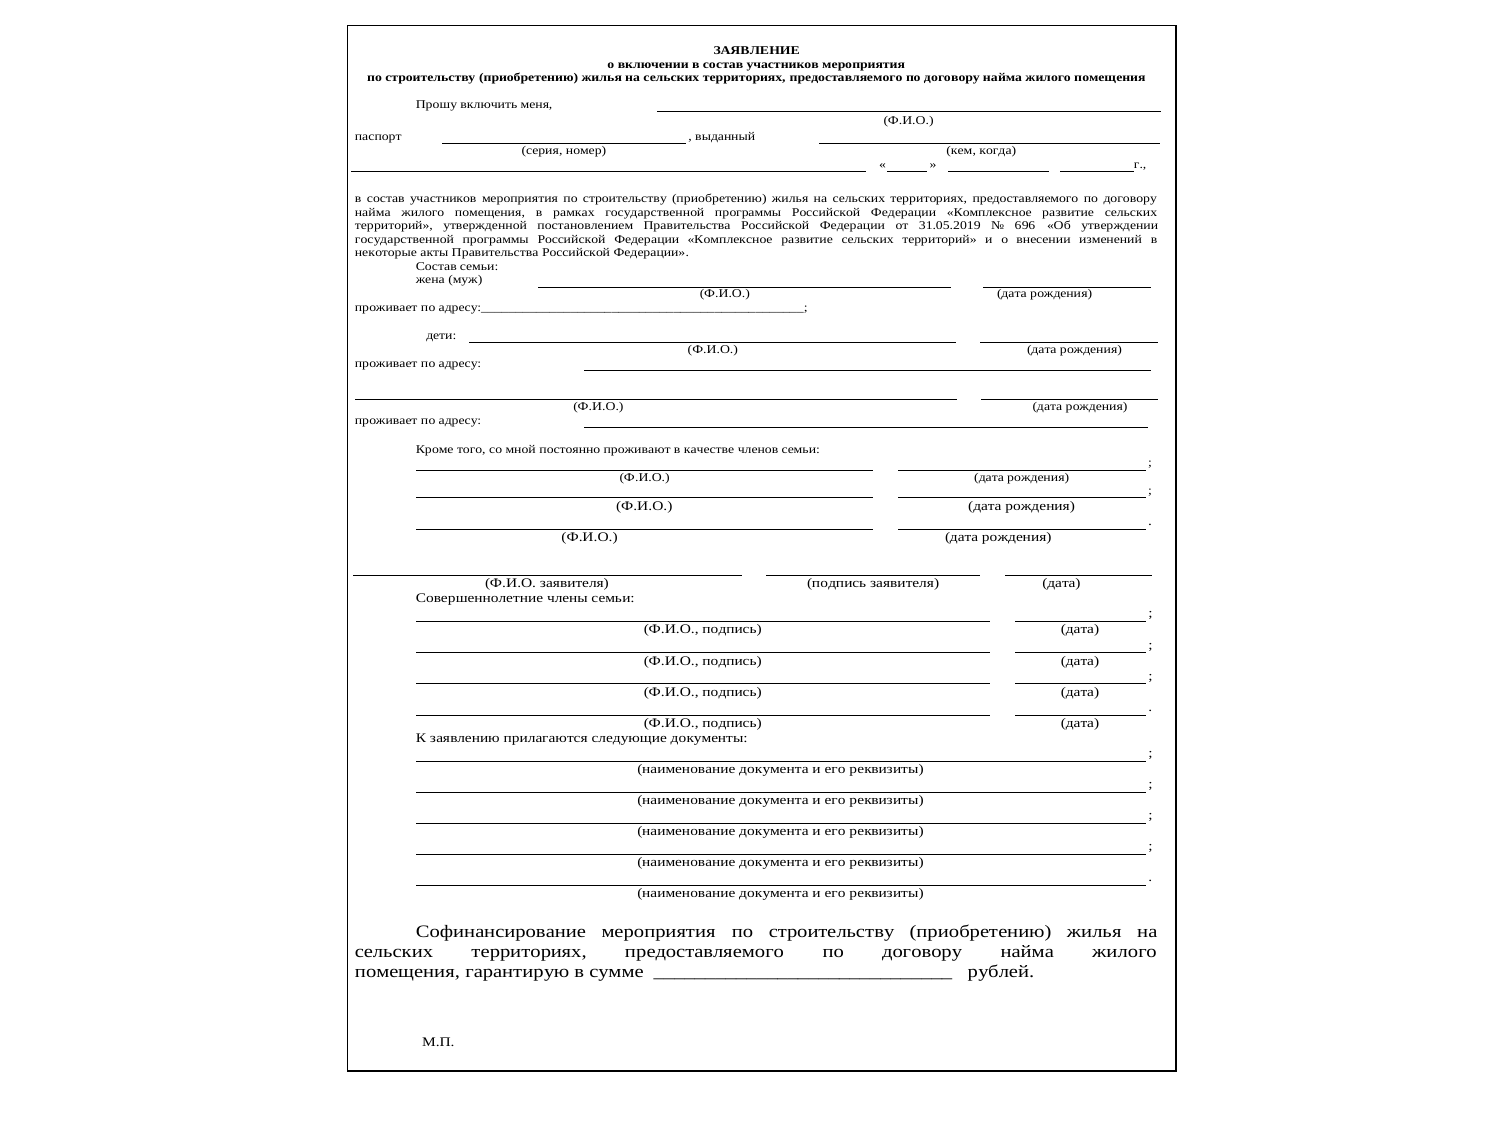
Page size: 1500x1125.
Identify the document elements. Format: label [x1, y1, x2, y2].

picture [348, 25, 1176, 1071]
